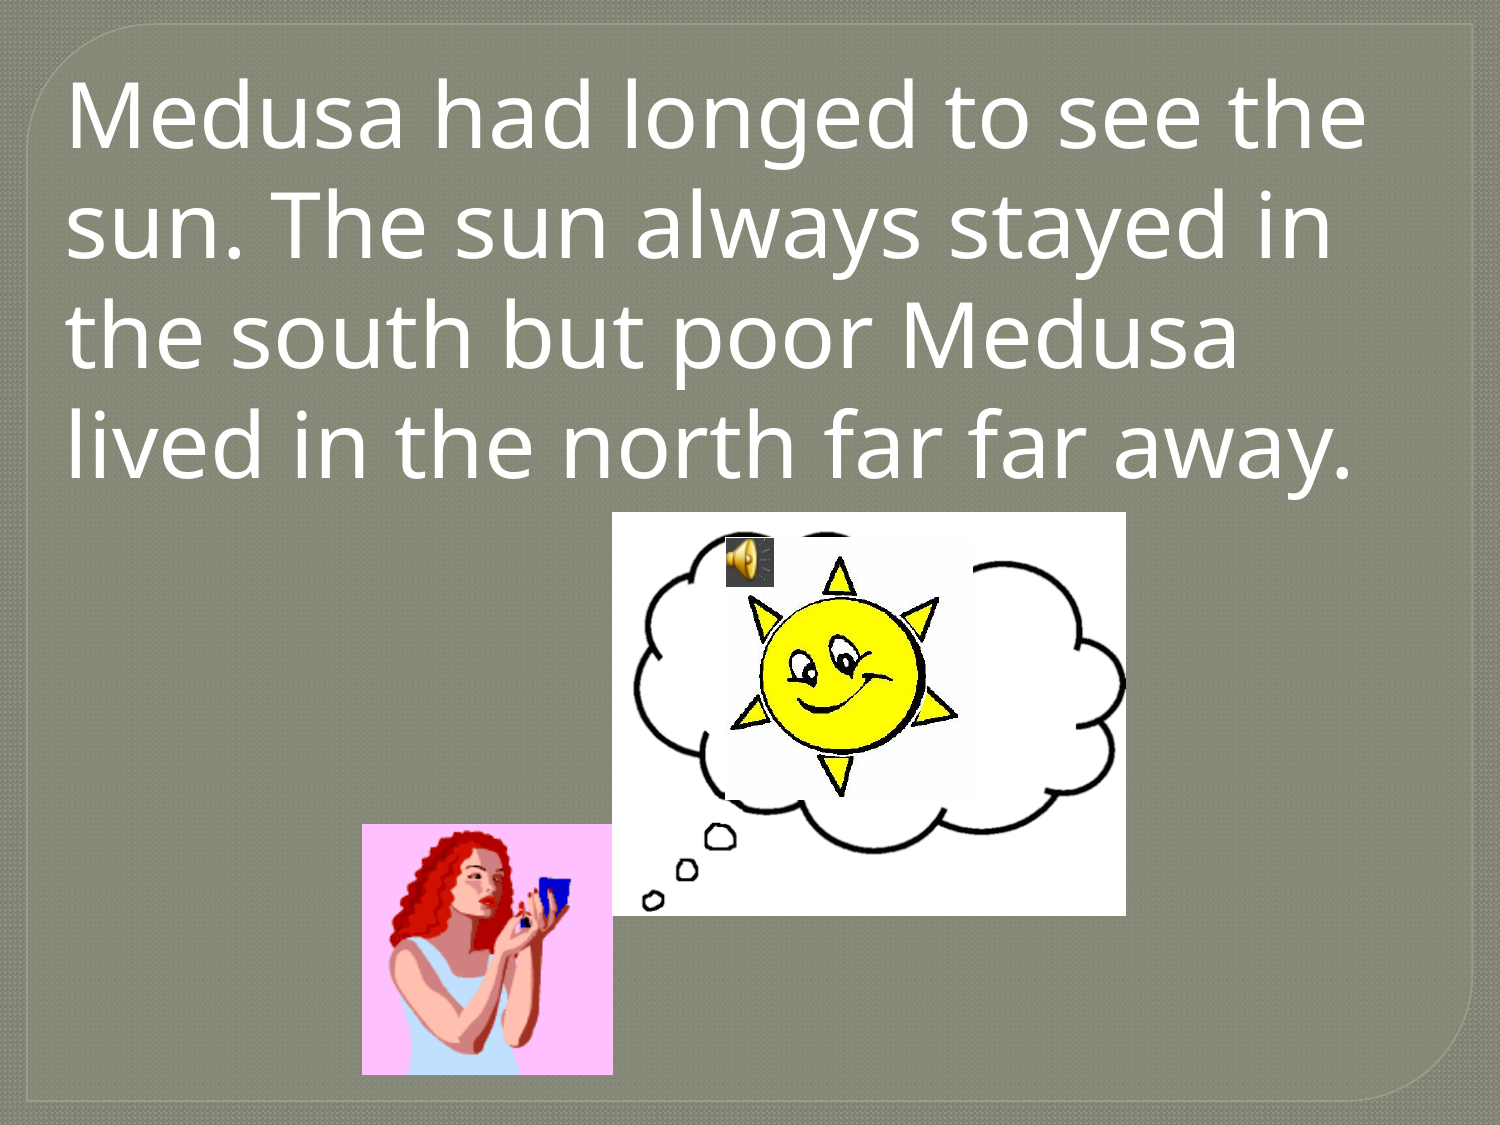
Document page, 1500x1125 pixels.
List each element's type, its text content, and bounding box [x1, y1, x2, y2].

text_box Medusa had longed to see the sun. The sun always stayed in the south but poor Medusa lived in the north far far away. [49, 49, 1388, 505]
picture [362, 512, 1127, 1076]
